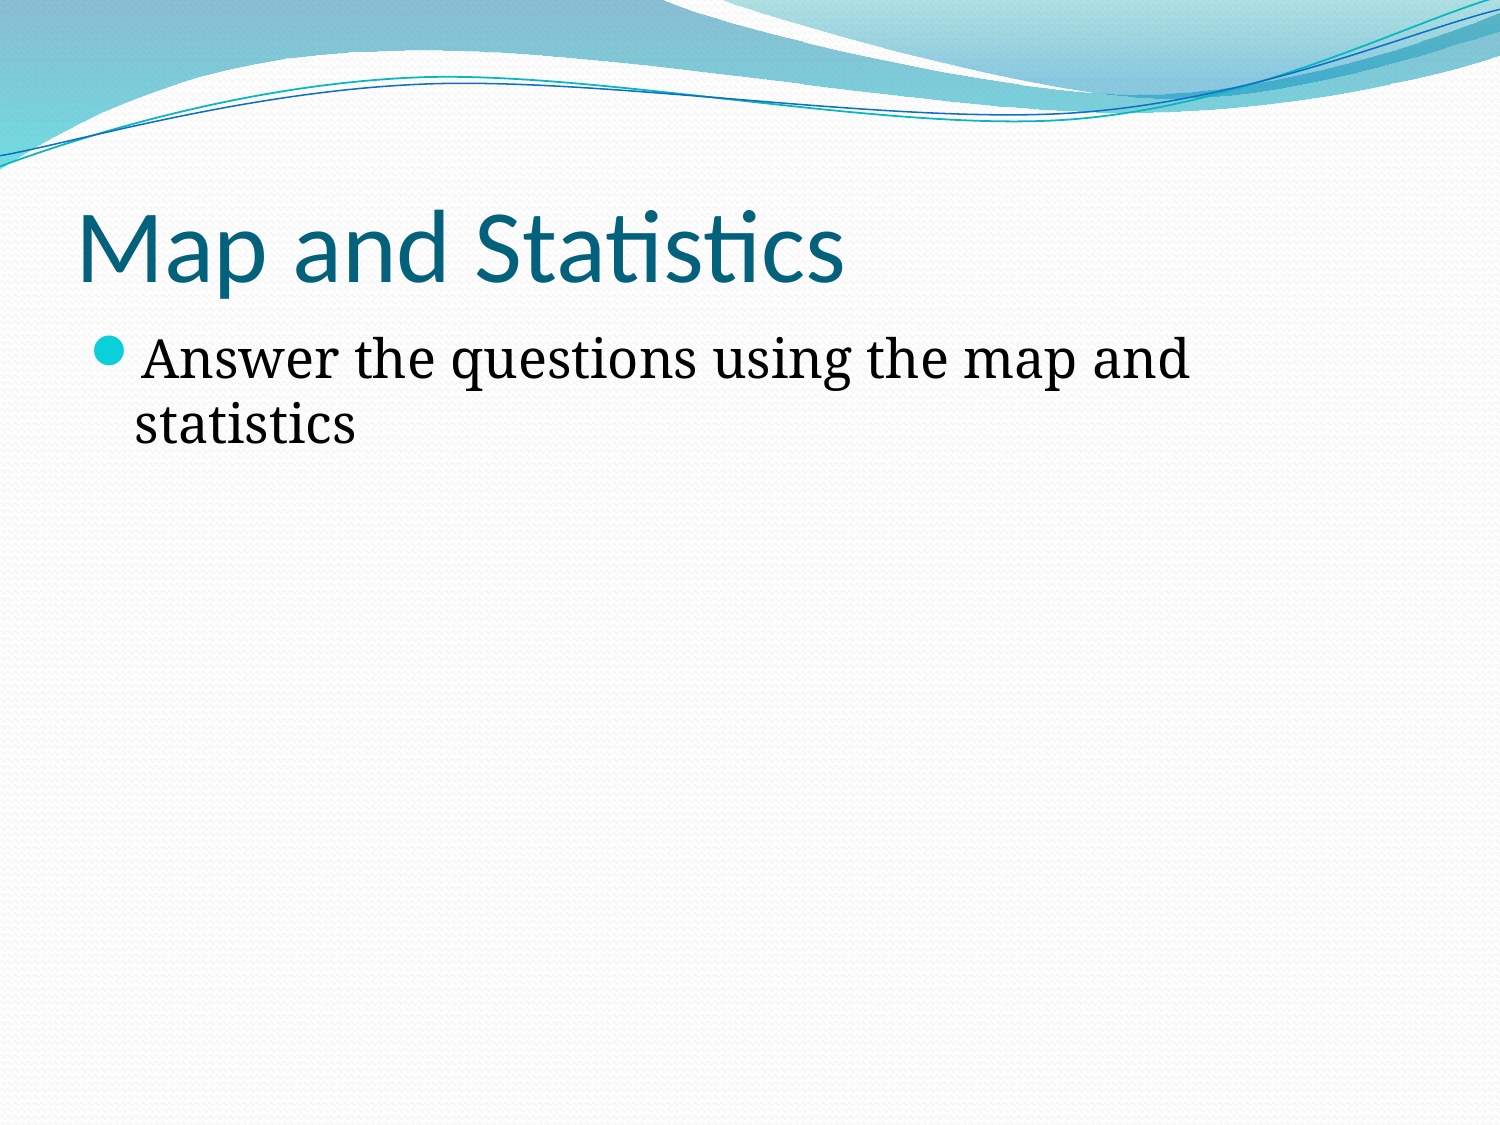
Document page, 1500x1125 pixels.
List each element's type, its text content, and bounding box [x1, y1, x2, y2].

list Answer the questions using the map and statistics [75, 317, 1425, 1038]
title Map and Statistics [75, 115, 1425, 303]
